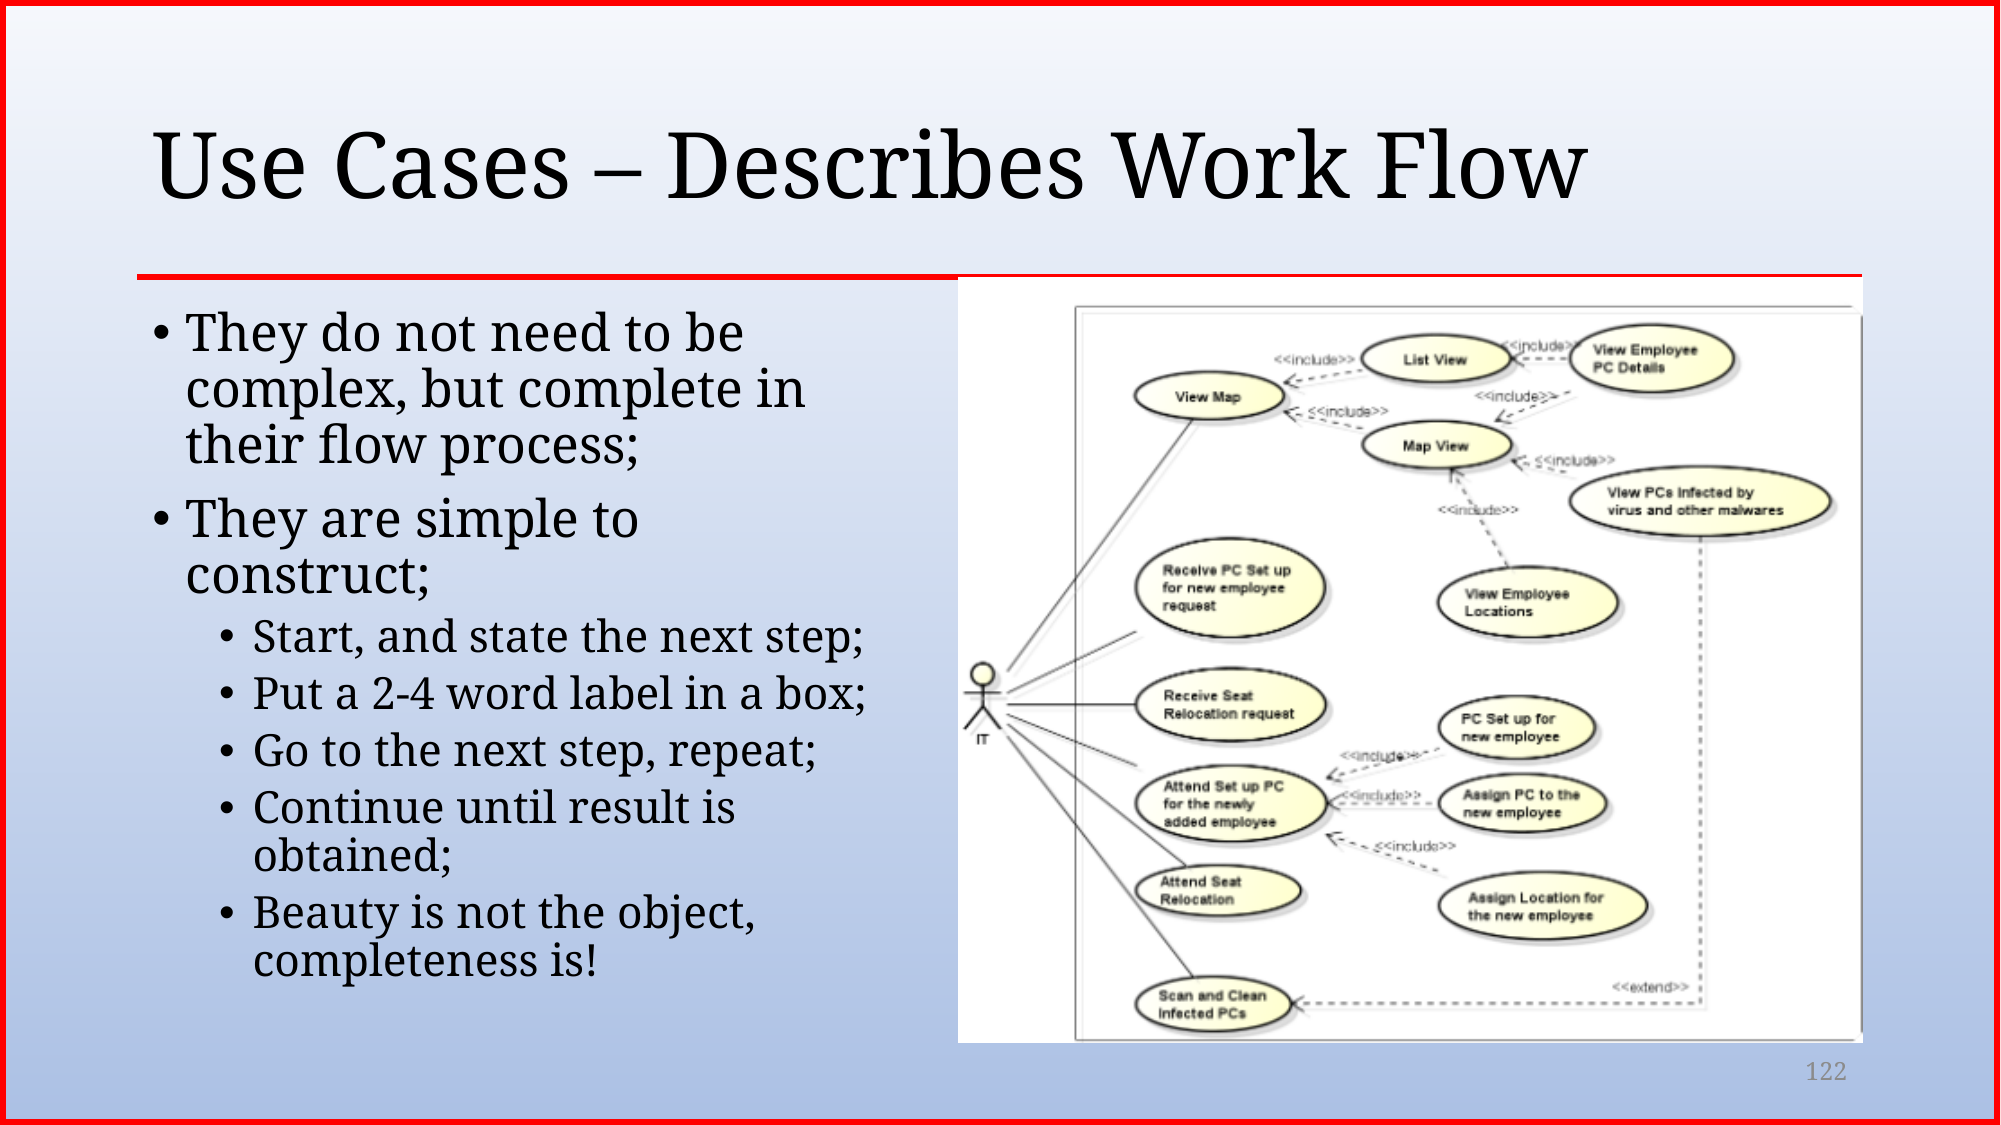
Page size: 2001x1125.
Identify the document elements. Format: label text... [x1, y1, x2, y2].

slide_number 122 [1412, 1043, 1863, 1103]
title Use Cases – Describes Work Flow [137, 59, 1863, 278]
picture [958, 277, 1863, 1043]
list They do not need to be complex, but complete in their flow process; They are simple to construct; Start, and state the next step; Put a 2-4 word label in a box; Go to the next step, repeat; Continue until result is obtained; Beauty is not the object, completeness is! [137, 299, 889, 1066]
